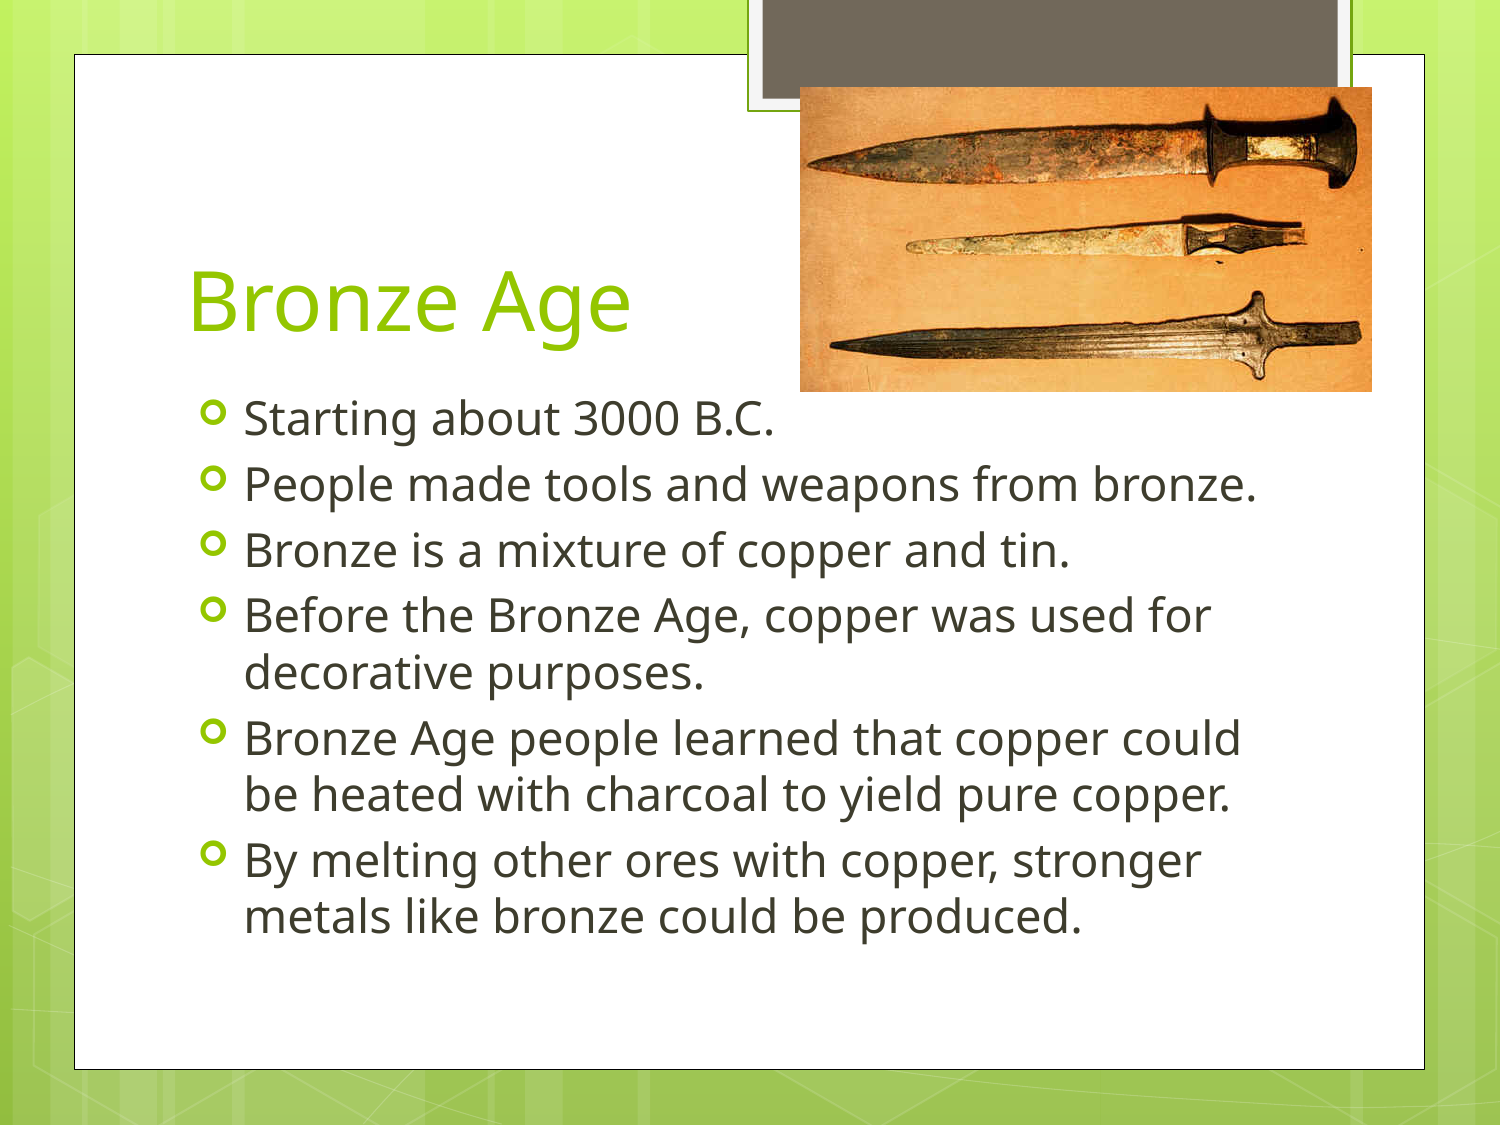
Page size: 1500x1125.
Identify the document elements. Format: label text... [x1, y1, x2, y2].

title Bronze Age [171, 168, 793, 357]
list Starting about 3000 B.C. People made tools and weapons from bronze. Bronze is a mixture of copper and tin. Before the Bronze Age, copper was used for decorative purposes. Bronze Age people learned that copper could be heated with charcoal to yield pure copper. By melting other ores with copper, stronger metals like bronze could be produced. [171, 381, 1283, 957]
picture [799, 87, 1372, 392]
